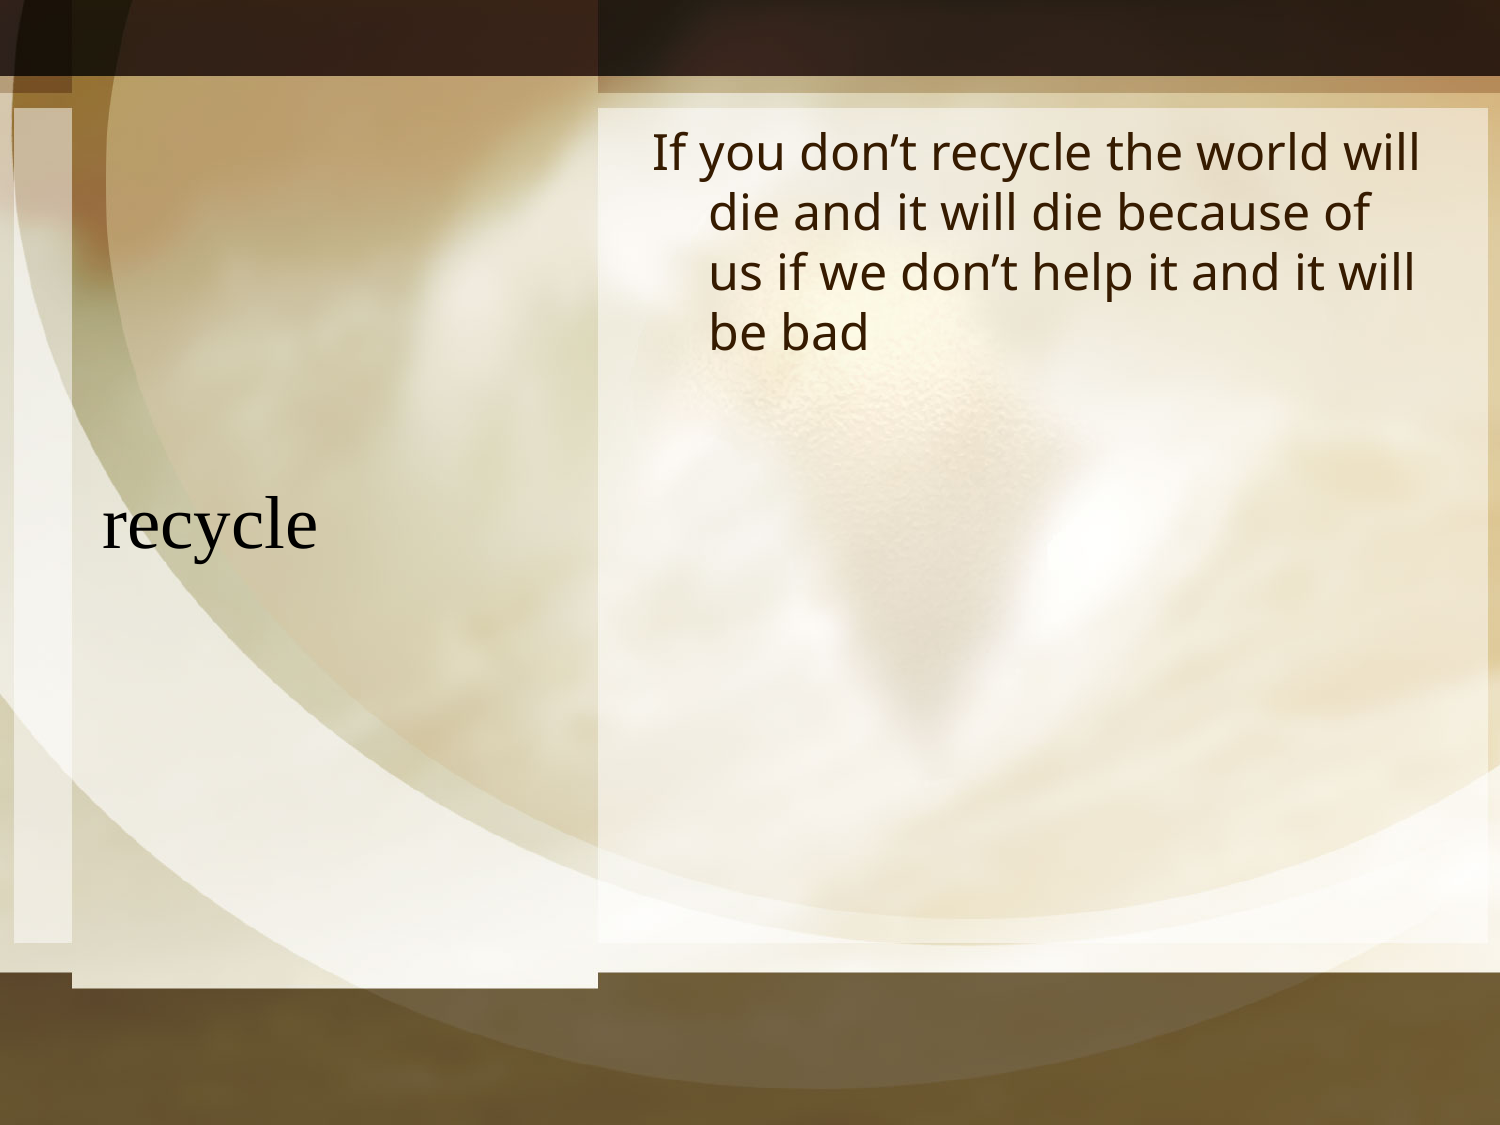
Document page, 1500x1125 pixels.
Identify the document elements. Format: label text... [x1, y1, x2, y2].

list If you don’t recycle the world will die and it will die because of us if we don’t help it and it will be bad [637, 112, 1451, 951]
title recycle [87, 249, 588, 788]
picture [0, 0, 1500, 1125]
